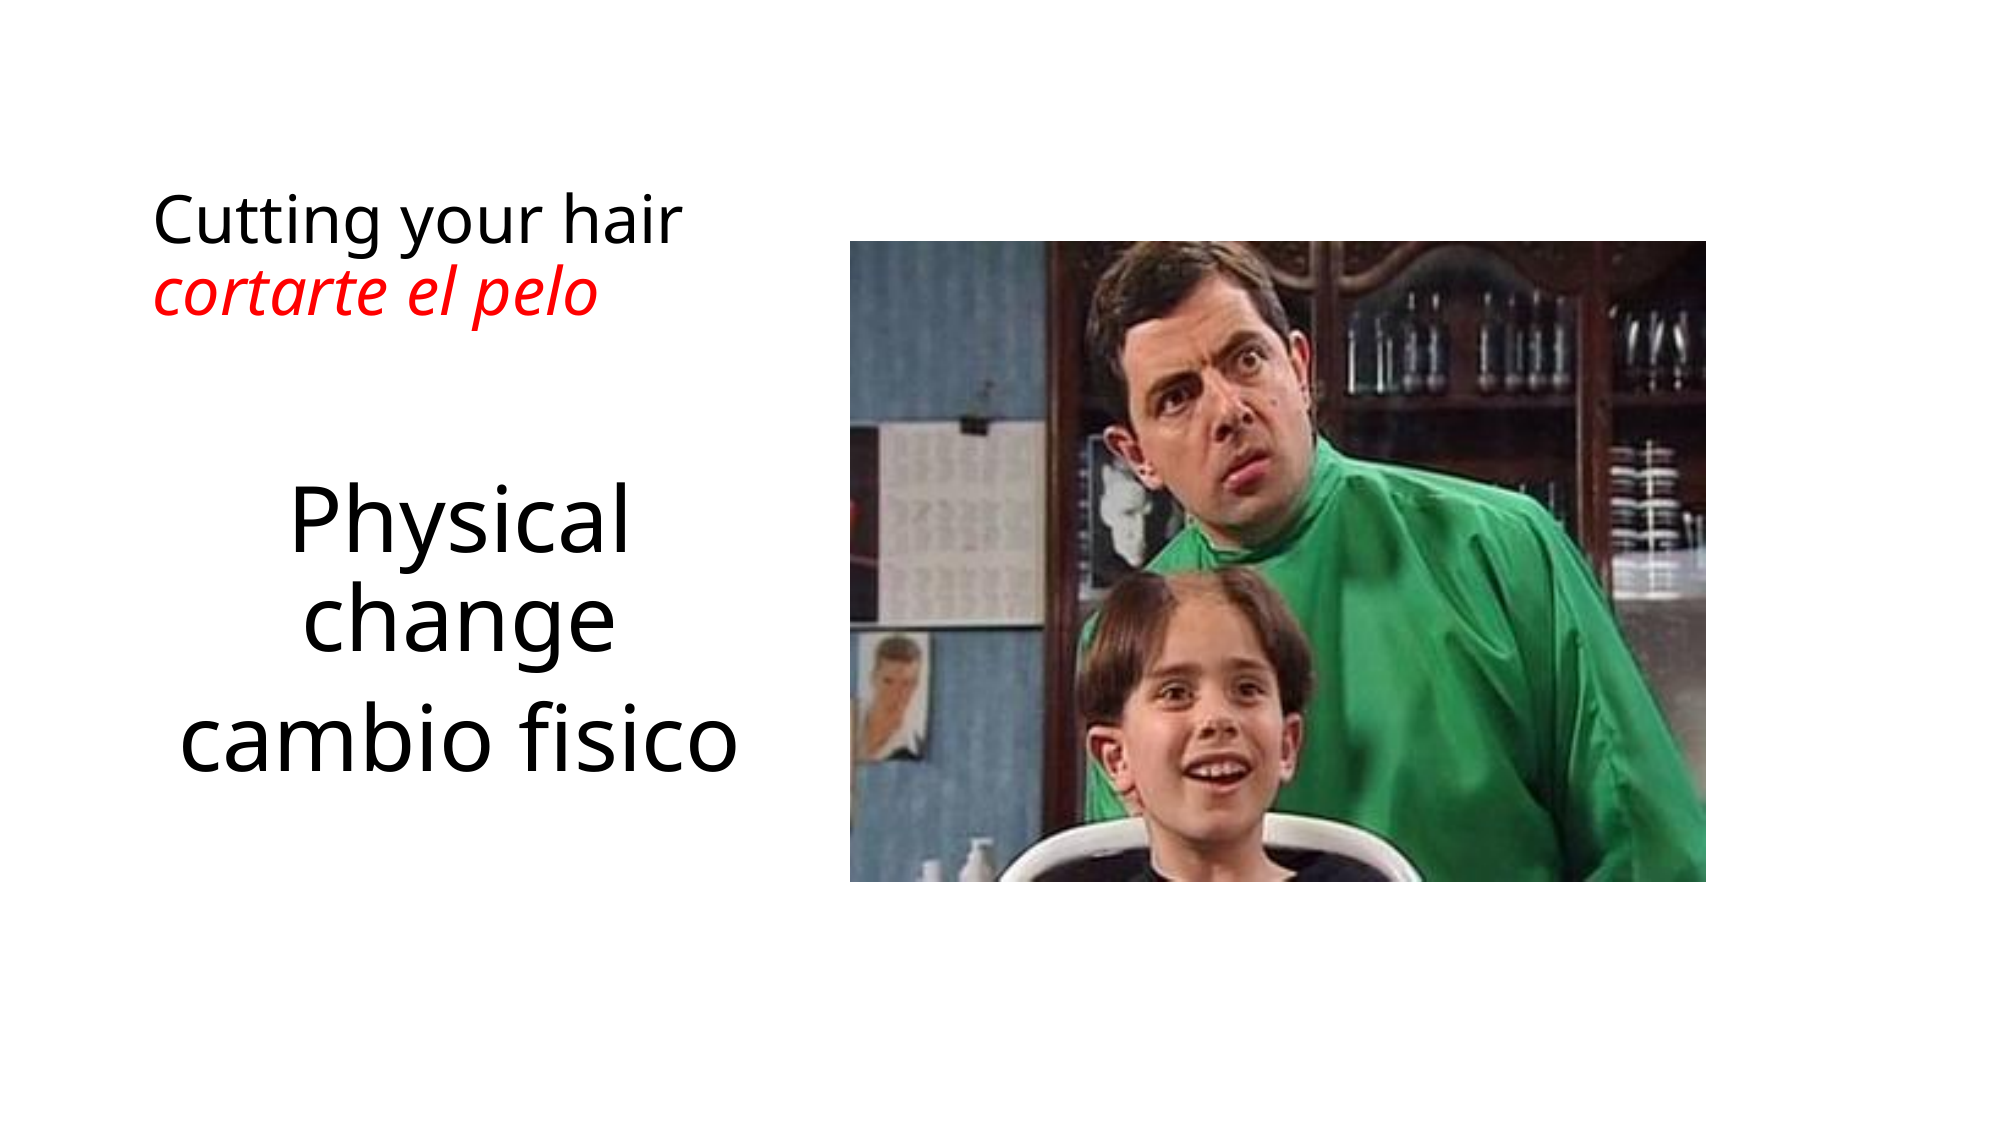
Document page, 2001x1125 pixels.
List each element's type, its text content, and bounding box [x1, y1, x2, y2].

title Cutting your hair cortarte el pelo [137, 75, 783, 338]
list Physical change cambio fisico [137, 466, 783, 1092]
picture [850, 241, 1706, 882]
